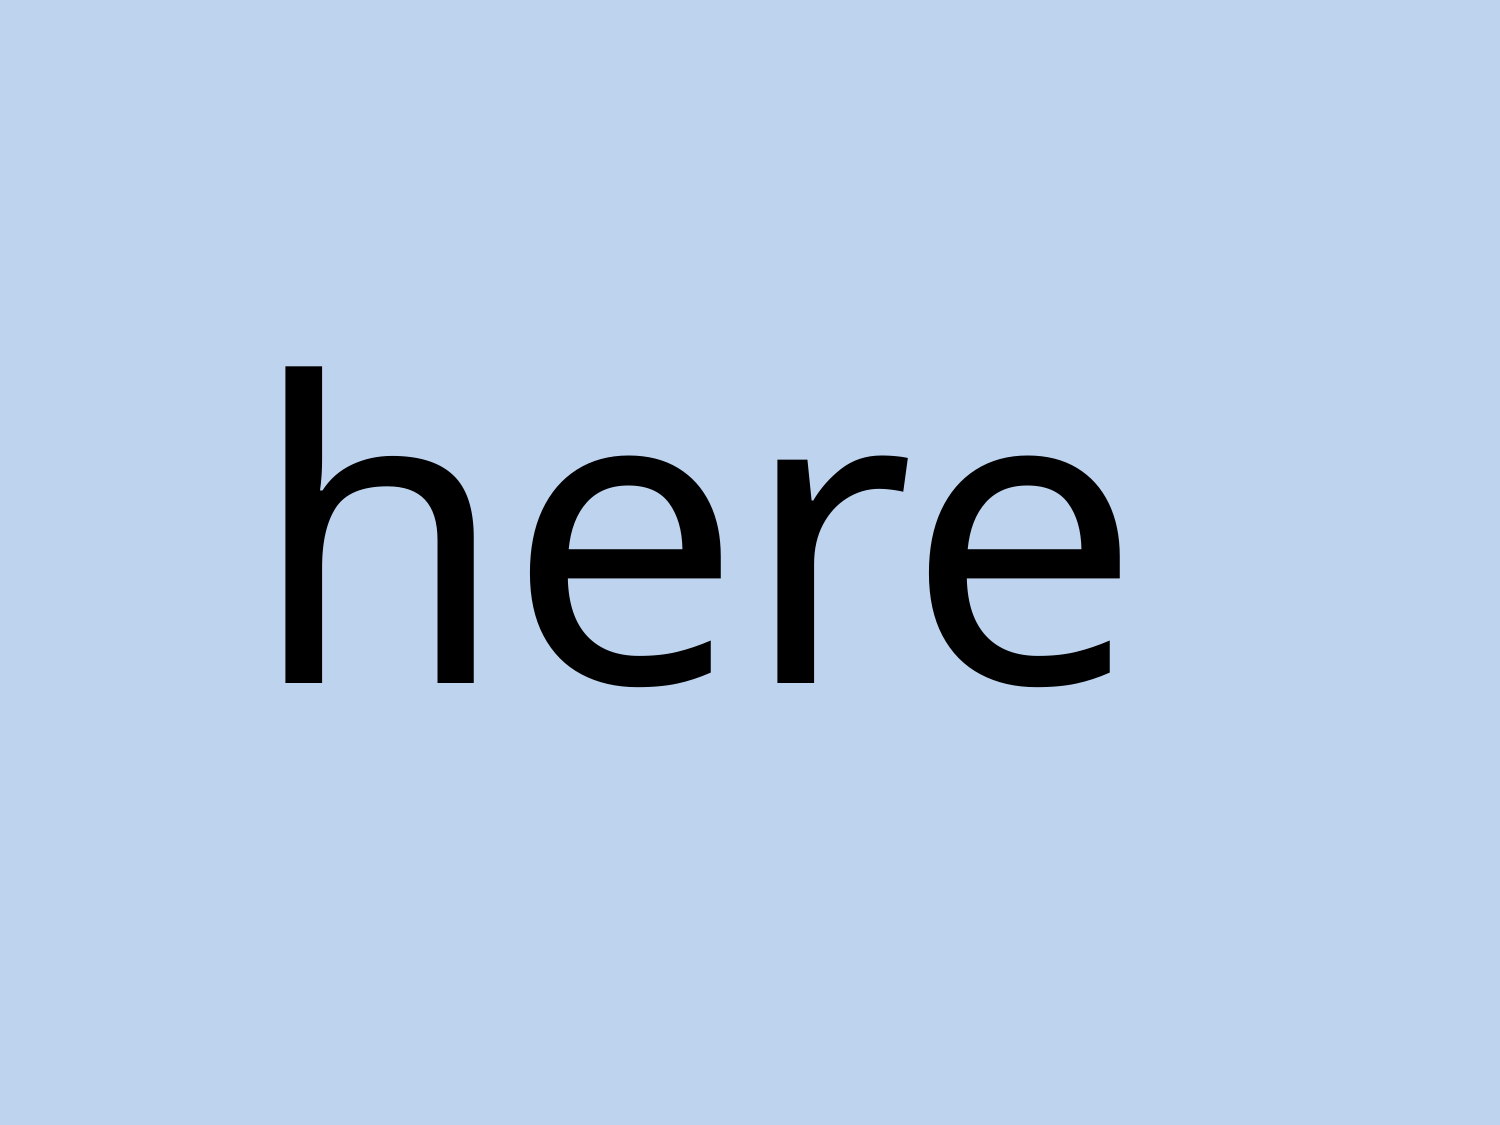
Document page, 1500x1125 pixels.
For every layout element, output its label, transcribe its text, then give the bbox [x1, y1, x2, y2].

text_box here [41, 259, 1459, 775]
